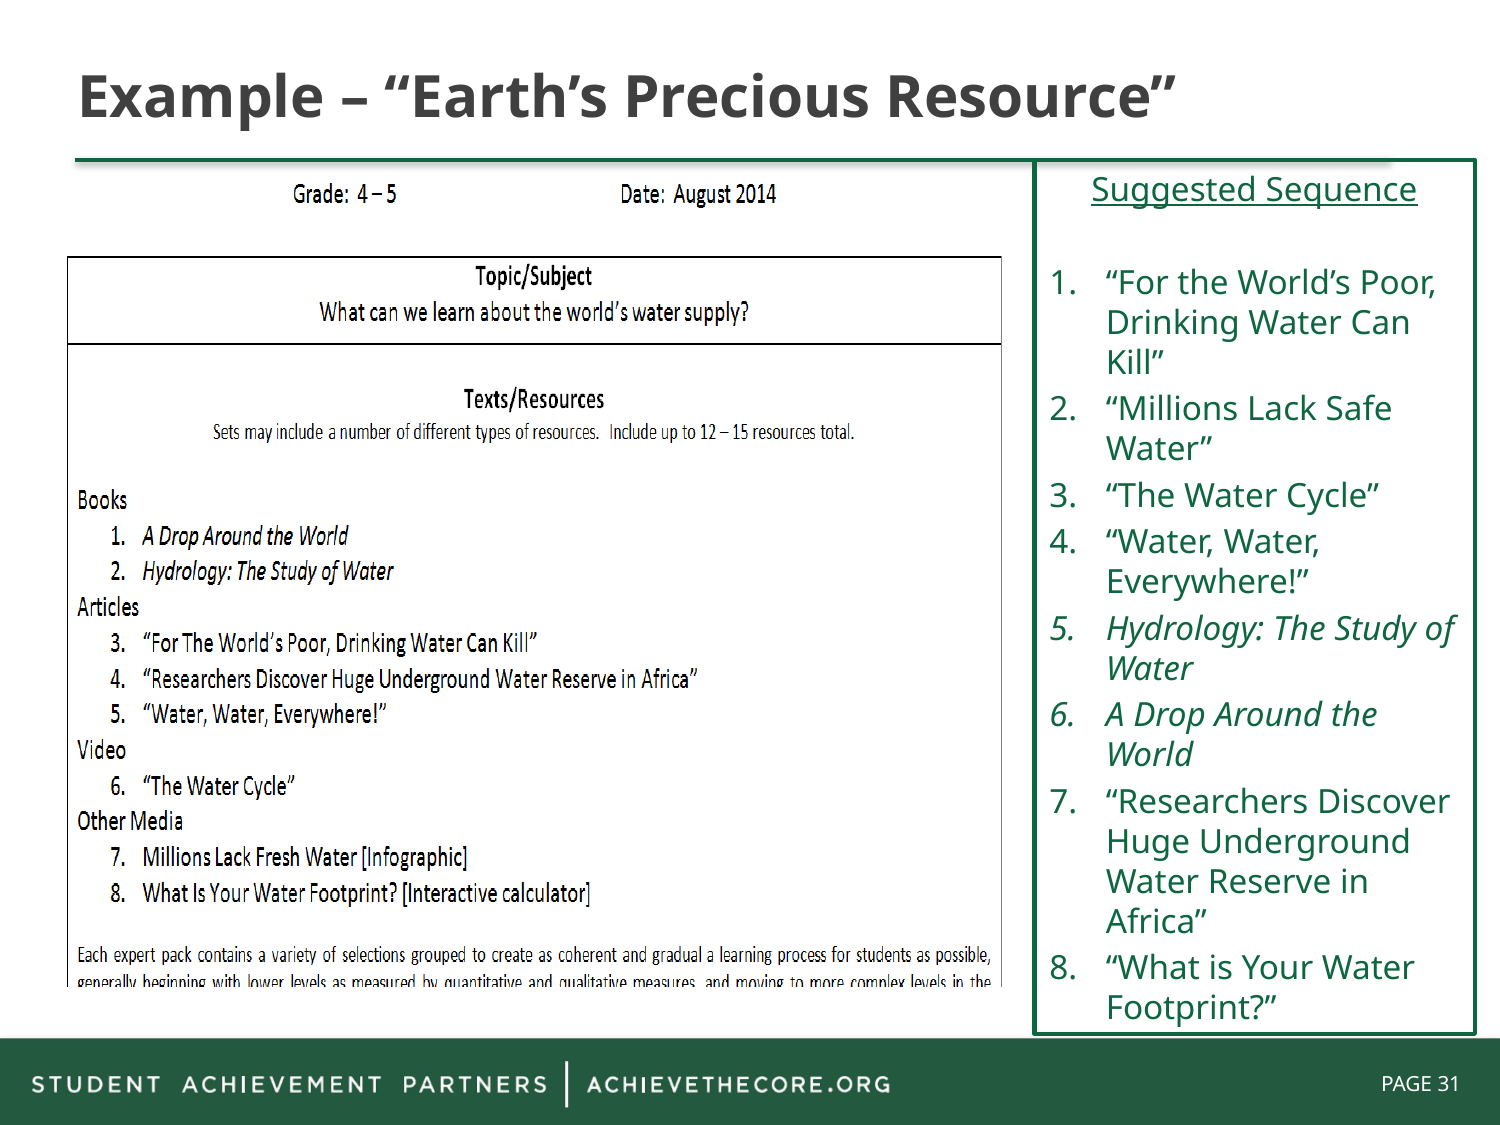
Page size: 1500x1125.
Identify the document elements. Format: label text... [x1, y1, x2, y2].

list Suggested Sequence “For the World’s Poor, Drinking Water Can Kill” “Millions Lack Safe Water” “The Water Cycle” “Water, Water, Everywhere!” Hydrology: The Study of Water A Drop Around the World “Researchers Discover Huge Underground Water Reserve in Africa” “What is Your Water Footprint?” [1034, 160, 1475, 1034]
title Example – “Earth’s Precious Resource” [62, 0, 1413, 180]
picture [35, 181, 1035, 987]
